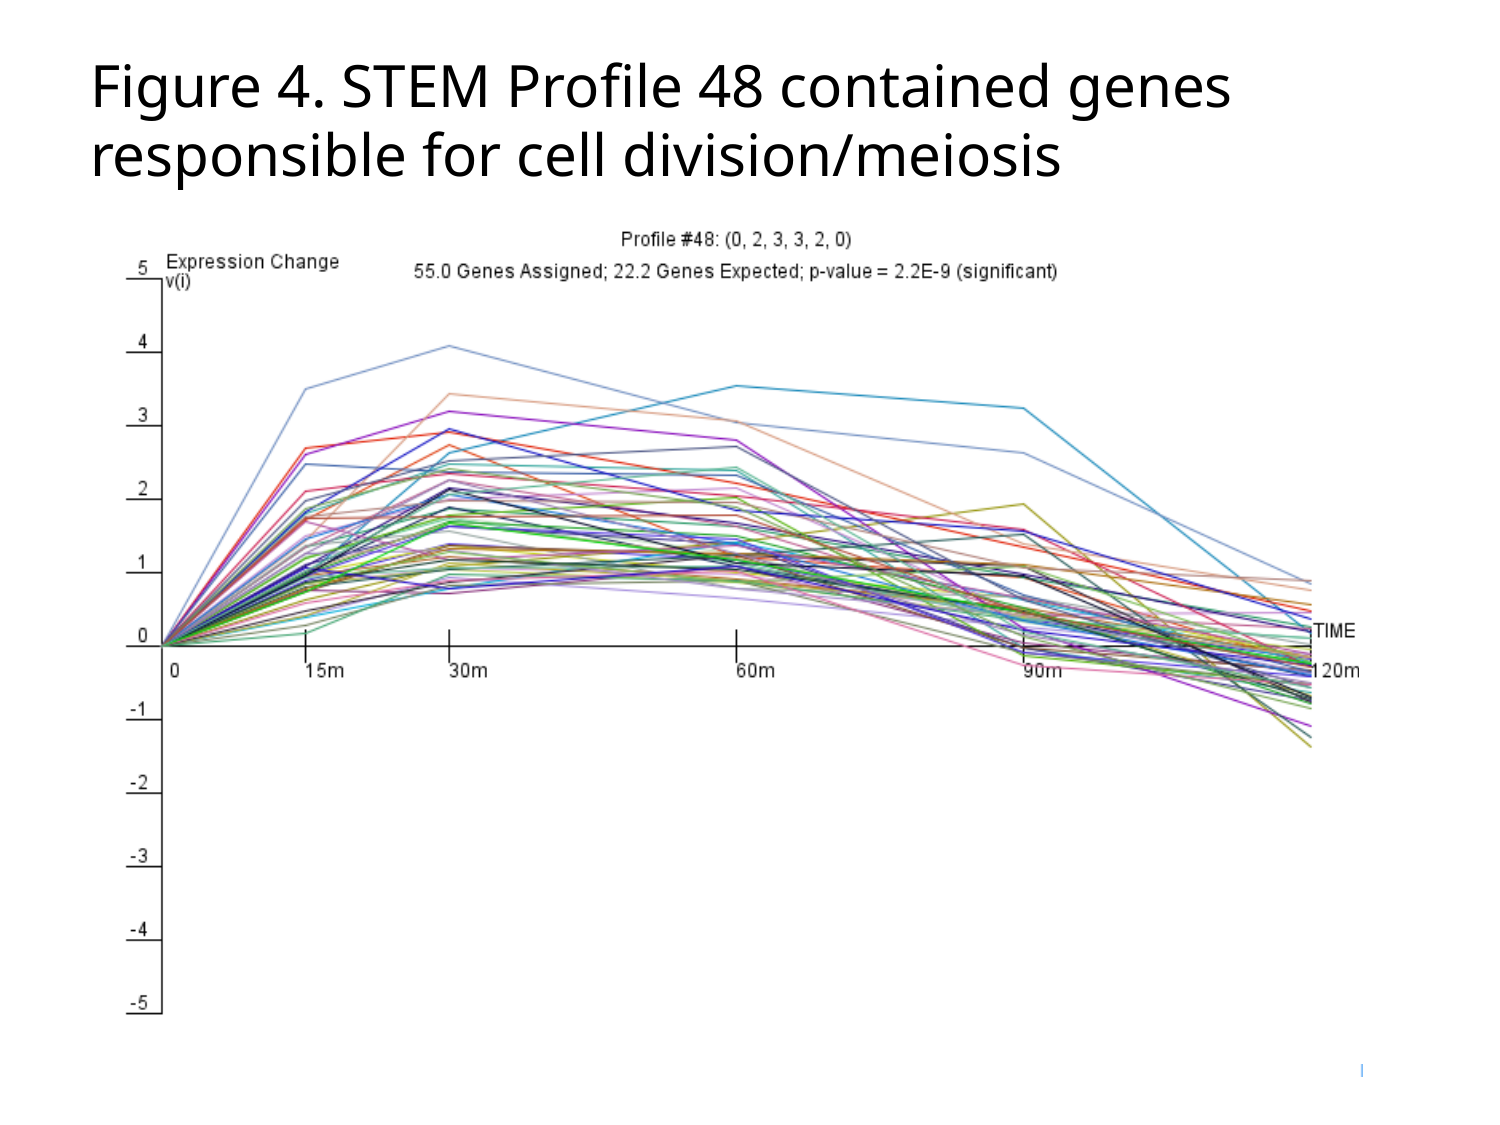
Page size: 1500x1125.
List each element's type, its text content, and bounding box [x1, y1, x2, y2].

title Figure 4. STEM Profile 48 contained genes responsible for cell division/meiosis [75, 24, 1425, 213]
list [112, 224, 1363, 1077]
